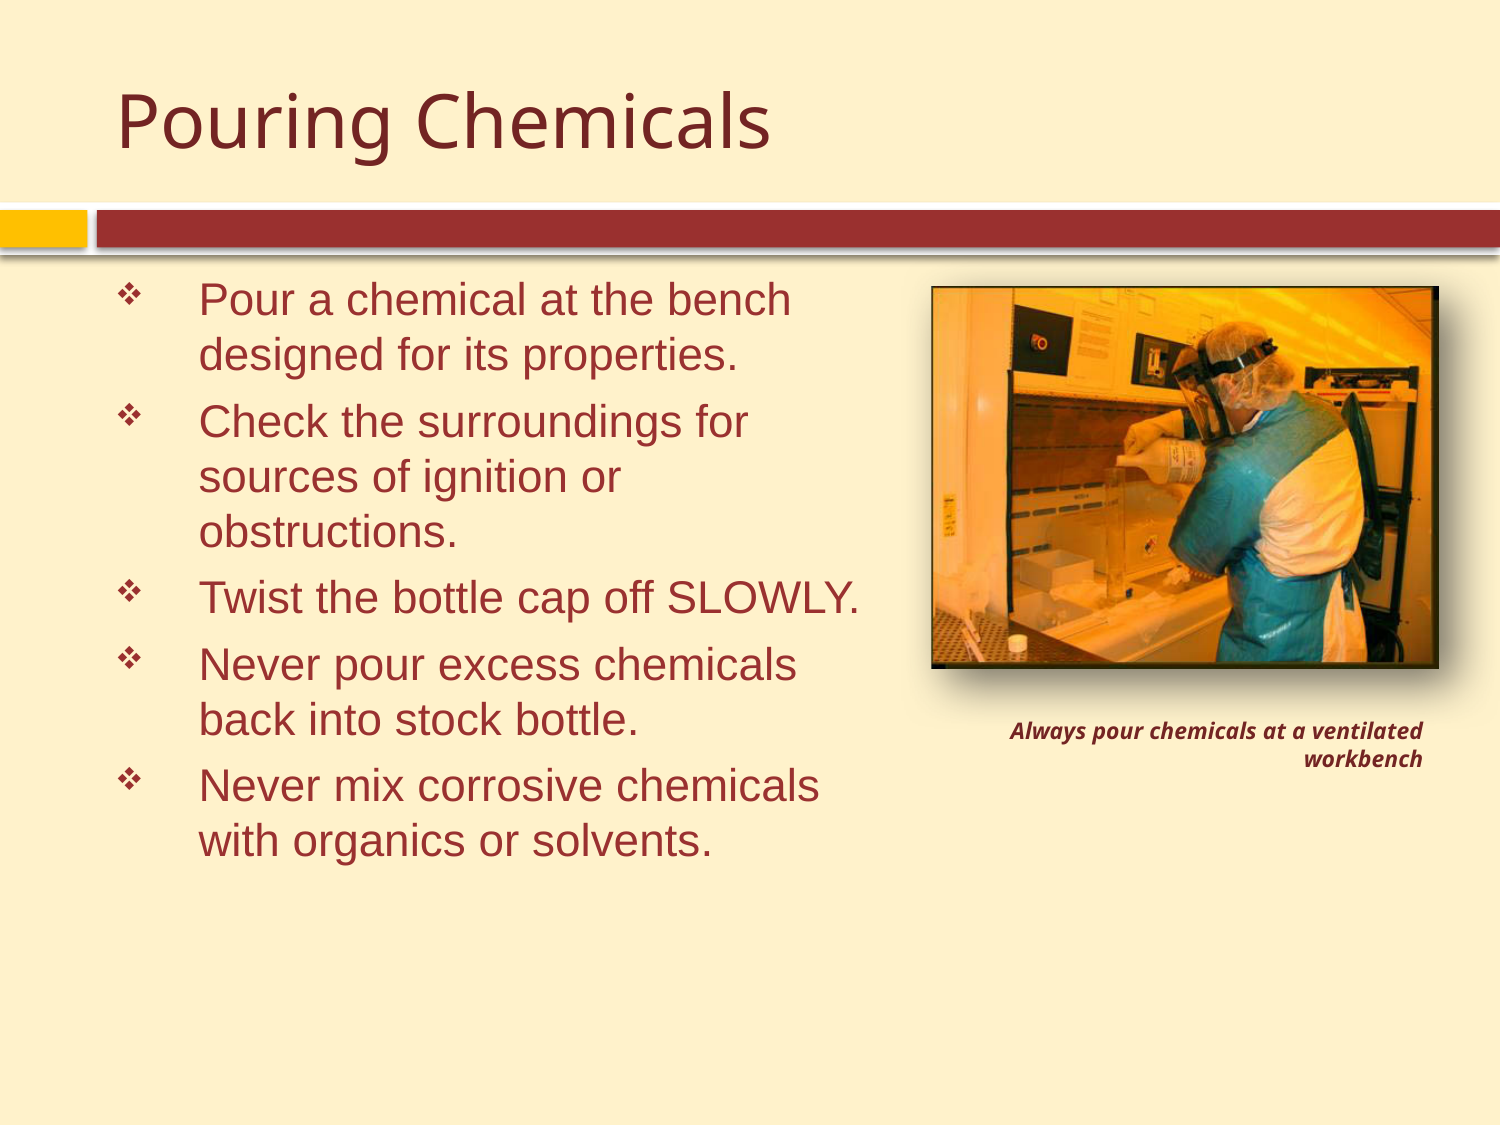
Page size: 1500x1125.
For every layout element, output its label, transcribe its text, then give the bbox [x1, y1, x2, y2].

picture [931, 286, 1440, 670]
list Pour a chemical at the bench designed for its properties. Check the surroundings for sources of ignition or obstructions. Twist the bottle cap off SLOWLY. Never pour excess chemicals back into stock bottle. Never mix corrosive chemicals with organics or solvents. [100, 262, 888, 1000]
text_box Always pour chemicals at a ventilated workbench [931, 709, 1439, 779]
title Pouring Chemicals [100, 37, 1438, 200]
